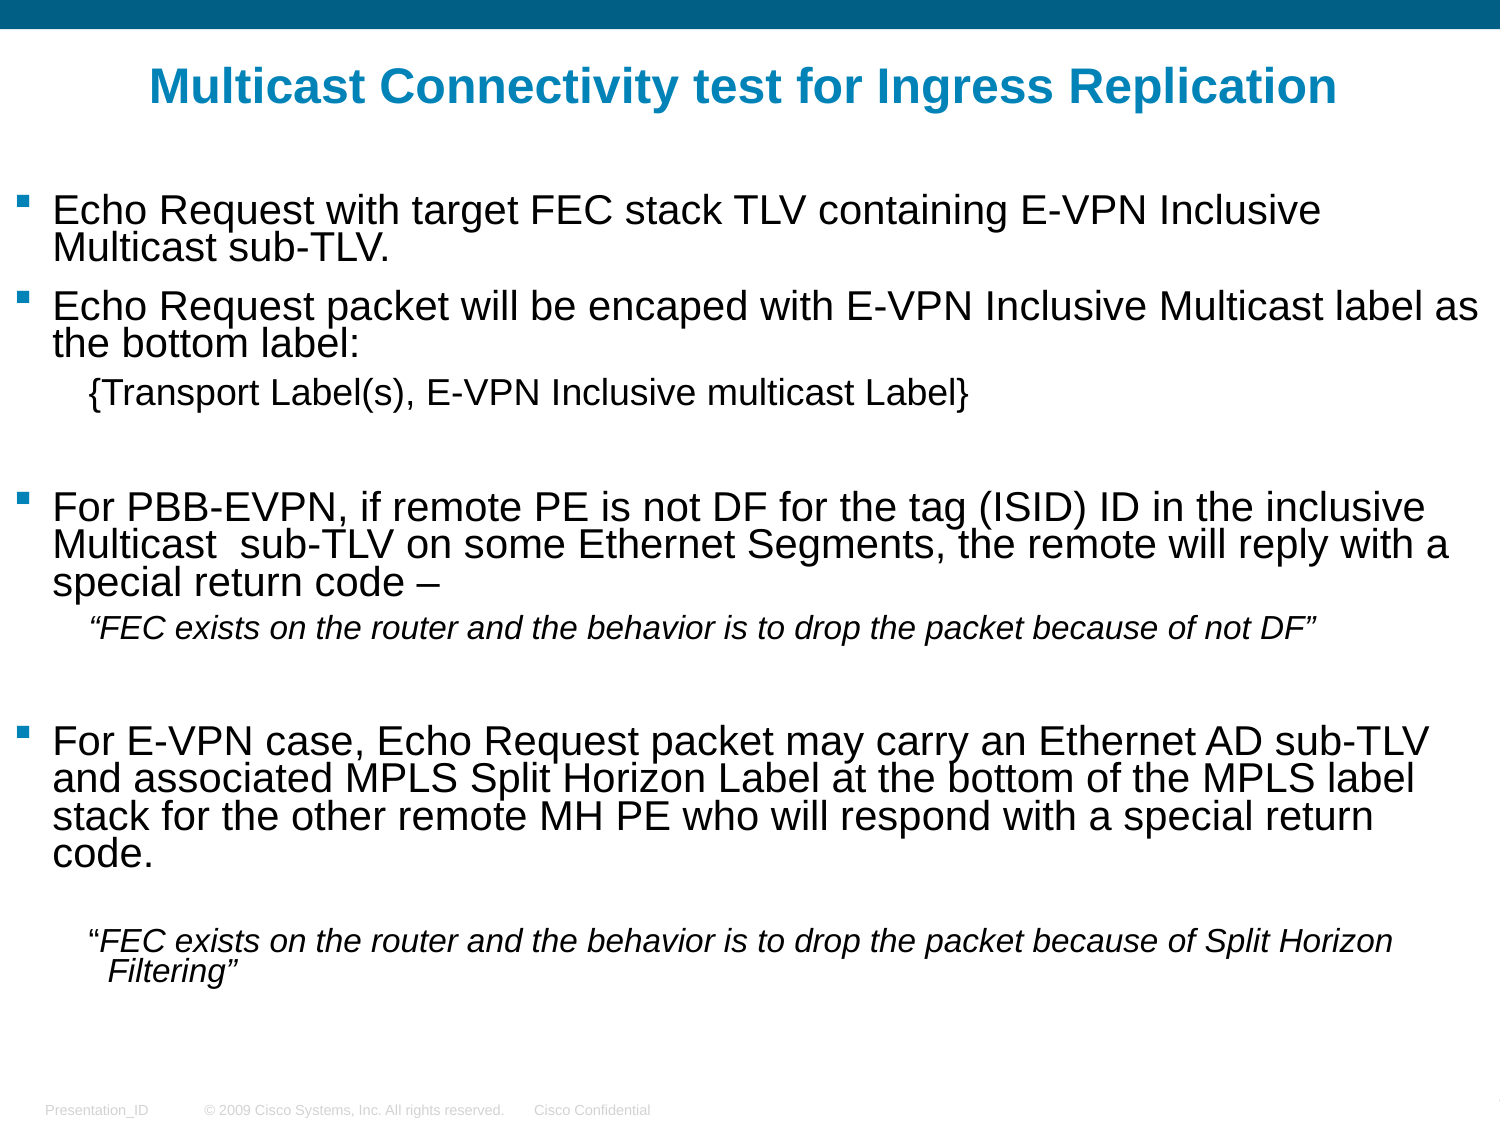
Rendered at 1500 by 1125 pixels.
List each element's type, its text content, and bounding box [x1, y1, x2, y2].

title Multicast Connectivity test for Ingress Replication [62, 0, 1426, 121]
list Echo Request with target FEC stack TLV containing E-VPN Inclusive Multicast sub-TLV. Echo Request packet will be encaped with E-VPN Inclusive Multicast label as the bottom label: {Transport Label(s), E-VPN Inclusive multicast Label} For PBB-EVPN, if remote PE is not DF for the tag (ISID) ID in the inclusive Multicast sub-TLV on some Ethernet Segments, the remote will reply with a special return code – “FEC exists on the router and the behavior is to drop the packet because of not DF” For E-VPN case, Echo Request packet may carry an Ethernet AD sub-TLV and associated MPLS Split Horizon Label at the bottom of the MPLS label stack for the other remote MH PE who will respond with a special return code. “FEC exists on the router and the behavior is to drop the packet because of Split Horizon Filtering” [0, 187, 1500, 1101]
